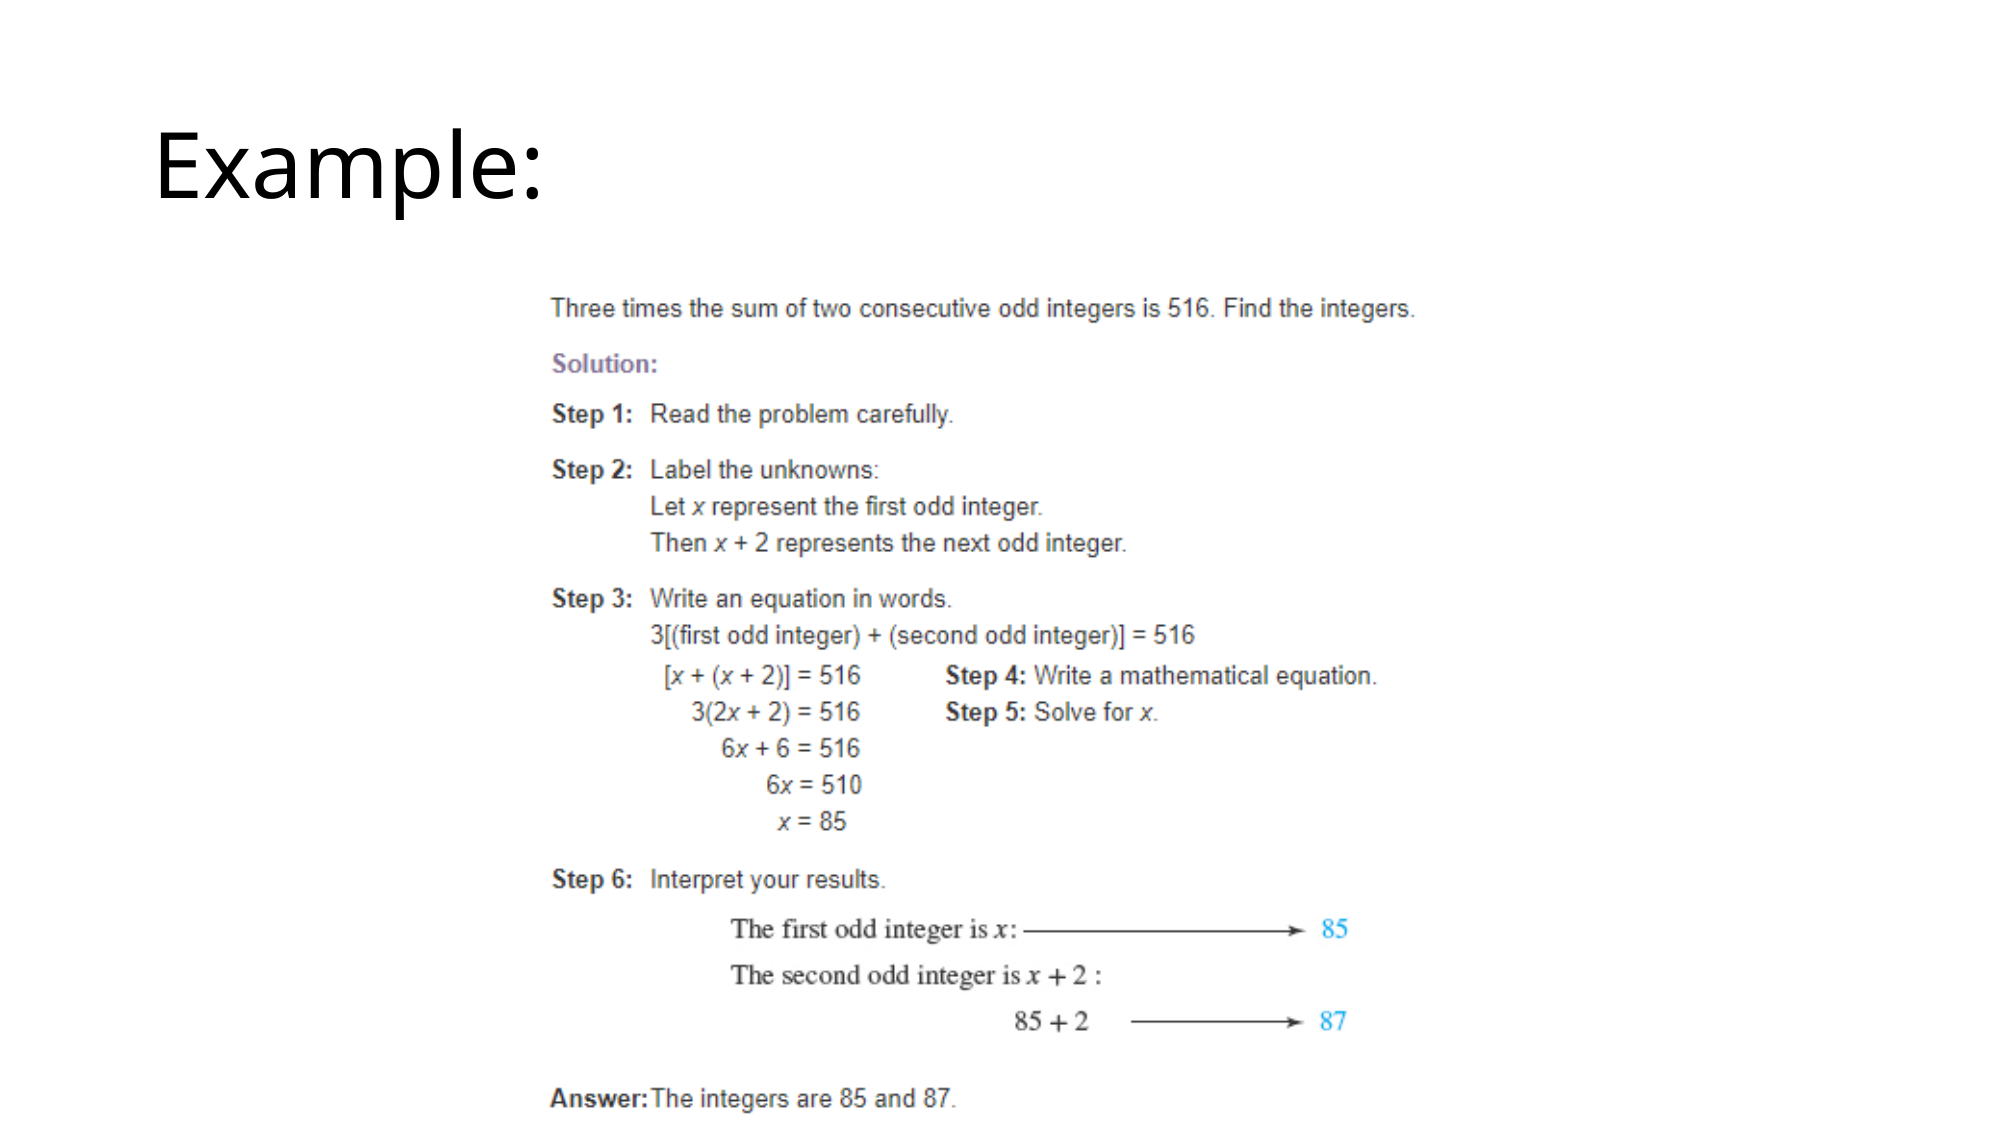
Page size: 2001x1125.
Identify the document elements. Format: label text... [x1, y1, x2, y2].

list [537, 277, 1426, 1125]
title Example: [137, 59, 1863, 278]
